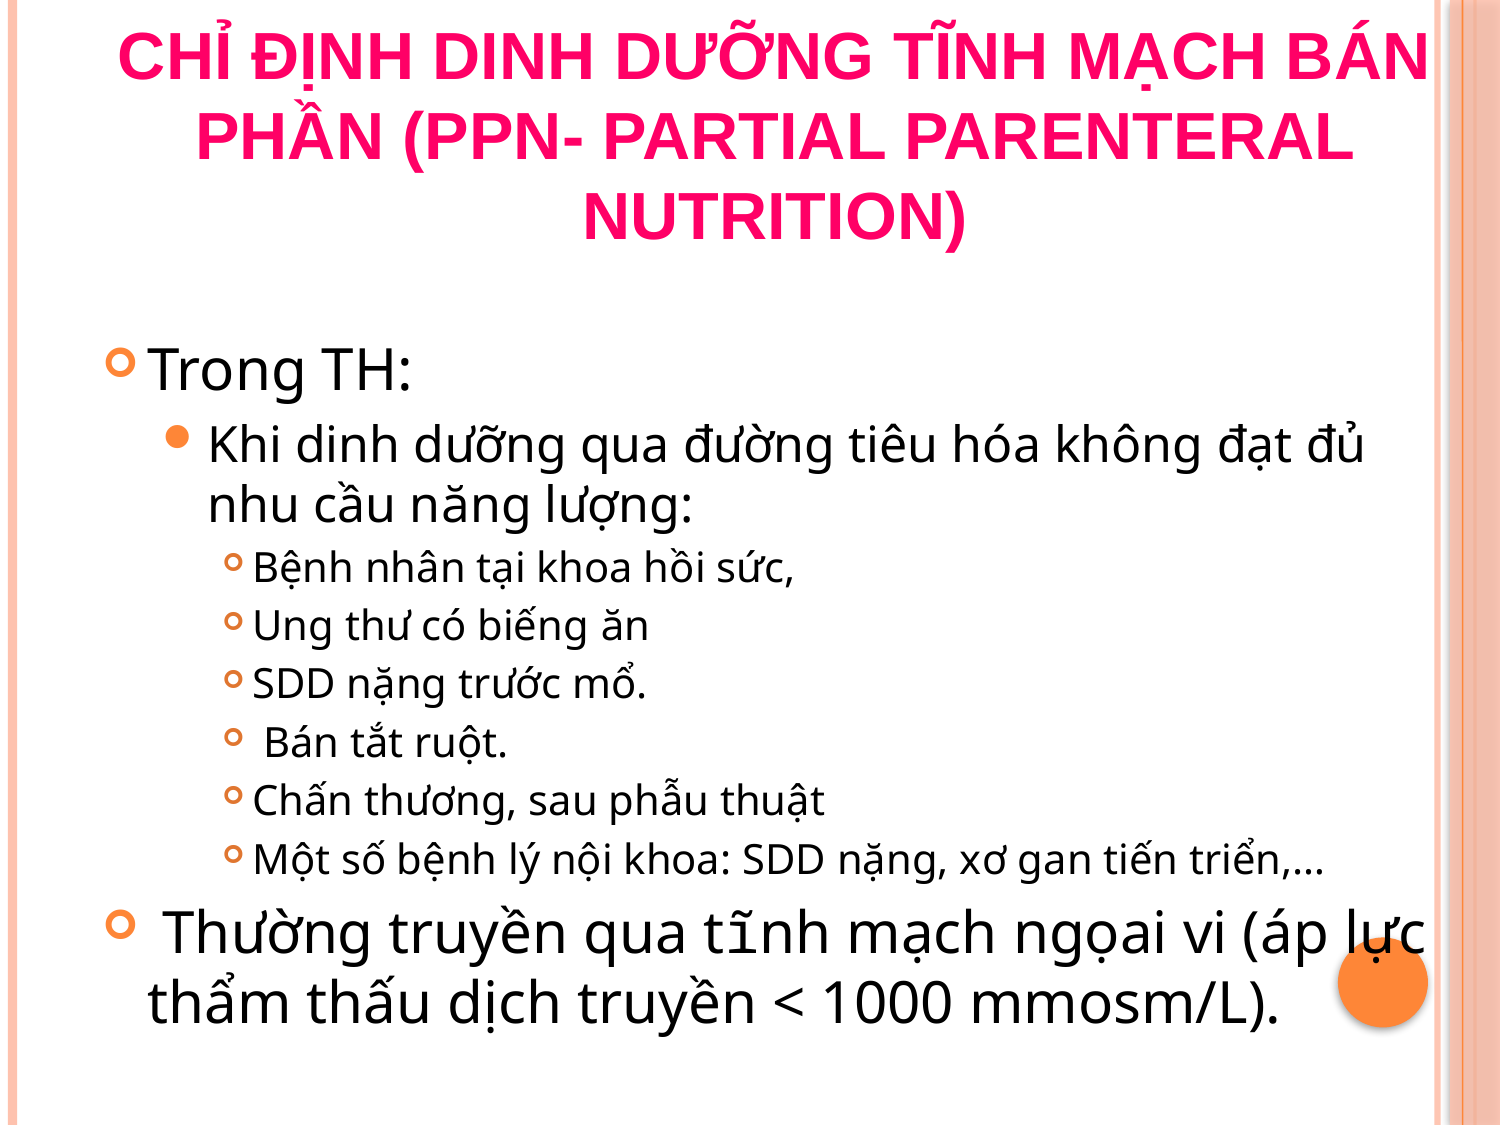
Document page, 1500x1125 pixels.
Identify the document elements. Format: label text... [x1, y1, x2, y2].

title Chỉ định dinh dưỡng tĩnh mạch bán phần (PPN- Partial parenteral nutrition) [87, 62, 1463, 260]
list Trong TH: Khi dinh dưỡng qua đường tiêu hóa không đạt đủ nhu cầu năng lượng: Bệnh nhân tại khoa hồi sức, Ung thư có biếng ăn SDD nặng trước mổ. Bán tắt ruột. Chấn thương, sau phẫu thuật Một số bệnh lý nội khoa: SDD nặng, xơ gan tiến triển,… Thường truyền qua tĩnh mạch ngọai vi (áp lực thẩm thấu dịch truyền < 1000 mmosm/L). [87, 324, 1463, 1063]
